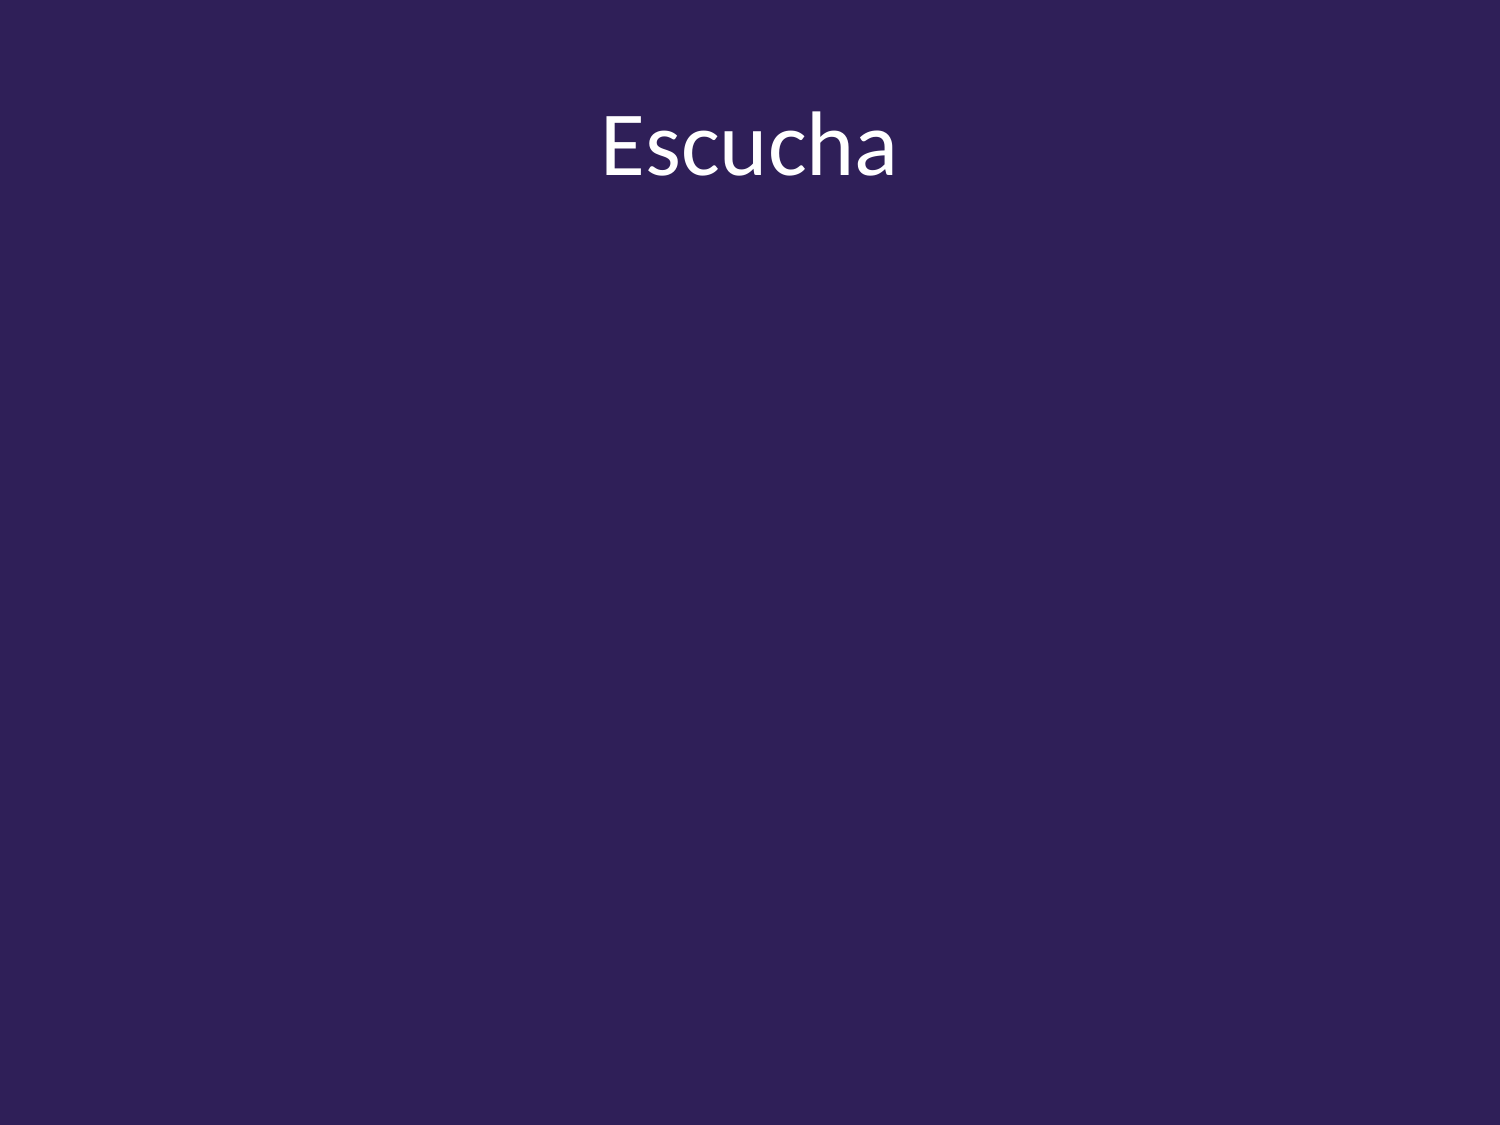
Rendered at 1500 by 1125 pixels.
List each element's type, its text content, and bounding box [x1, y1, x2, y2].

title Escucha [75, 45, 1425, 233]
